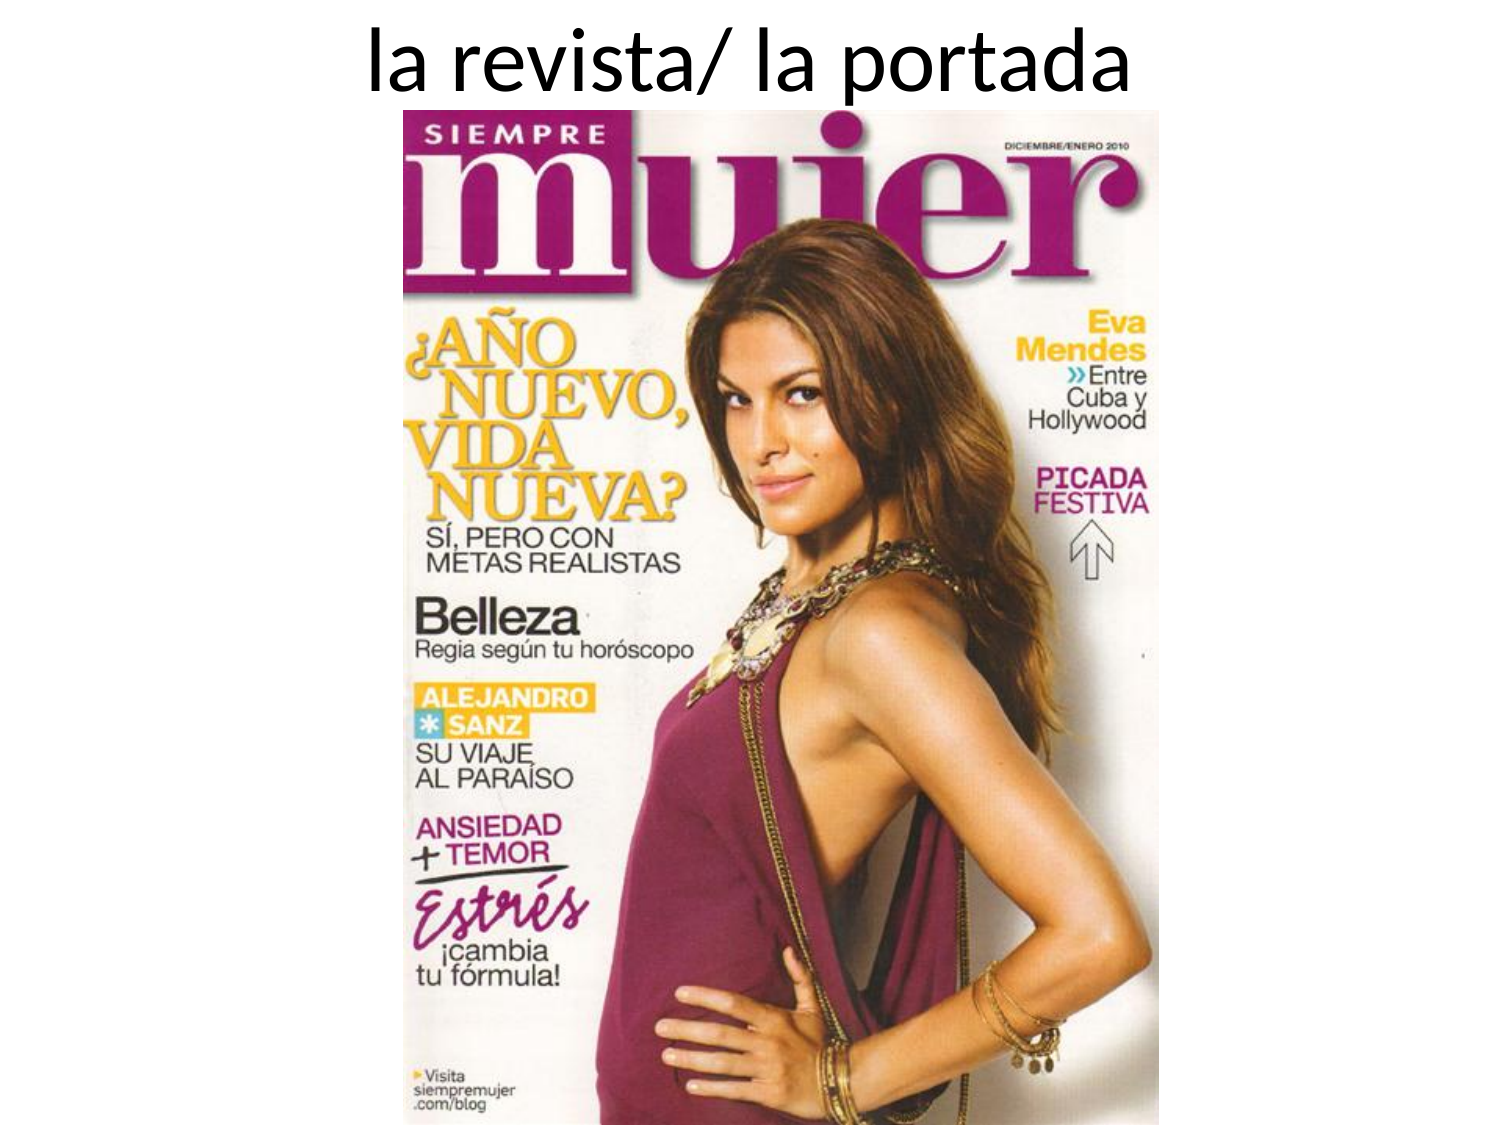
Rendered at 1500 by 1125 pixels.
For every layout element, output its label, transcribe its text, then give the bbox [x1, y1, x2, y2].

title la revista/ la portada [74, 0, 1426, 111]
picture [403, 110, 1159, 1125]
